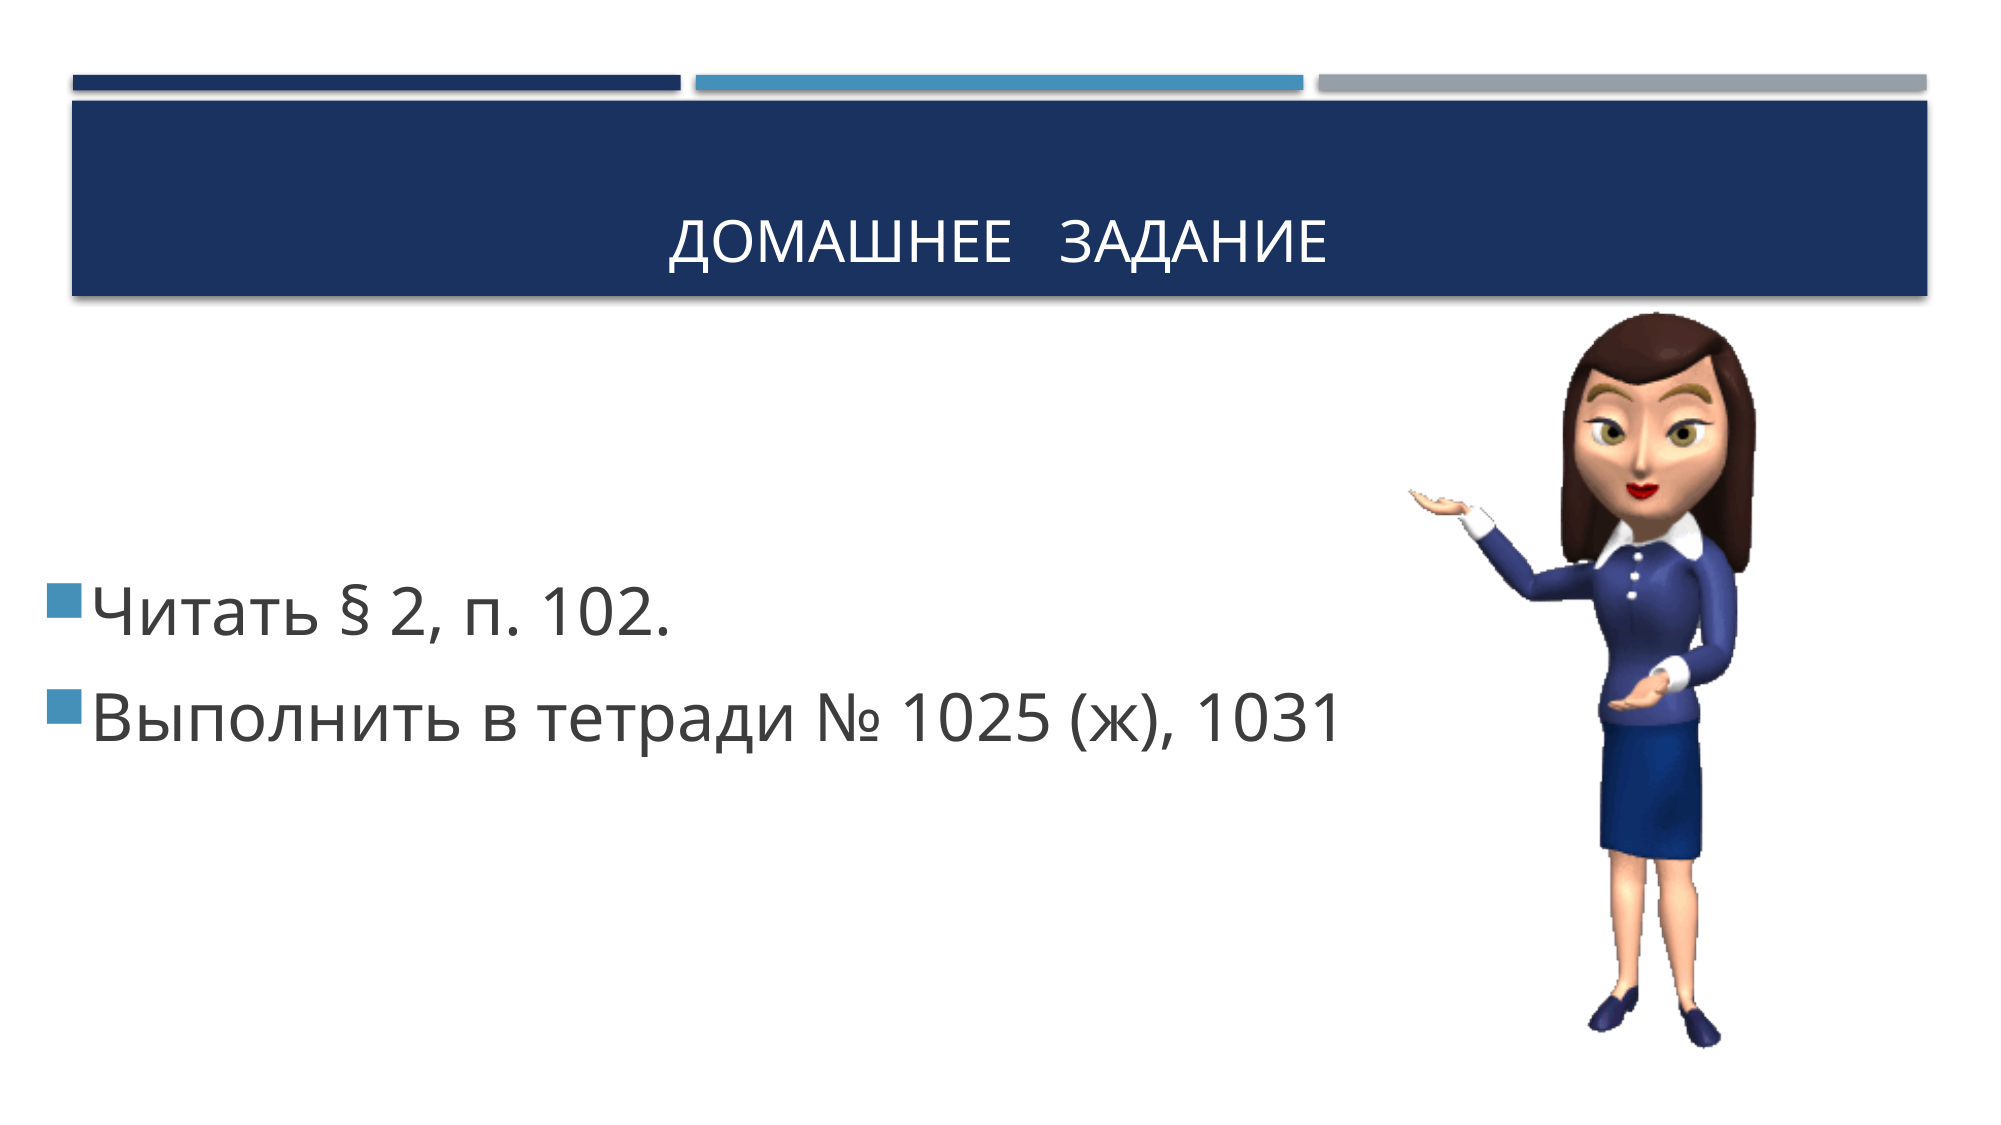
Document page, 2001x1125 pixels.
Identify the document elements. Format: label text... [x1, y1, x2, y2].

picture [1324, 280, 1865, 1052]
title ДОМАШНЕЕ ЗАДАНИЕ [95, 115, 1905, 282]
list Читать § 2, п. 102. Выполнить в тетради № 1025 (ж), 1031 [25, 319, 1367, 1069]
